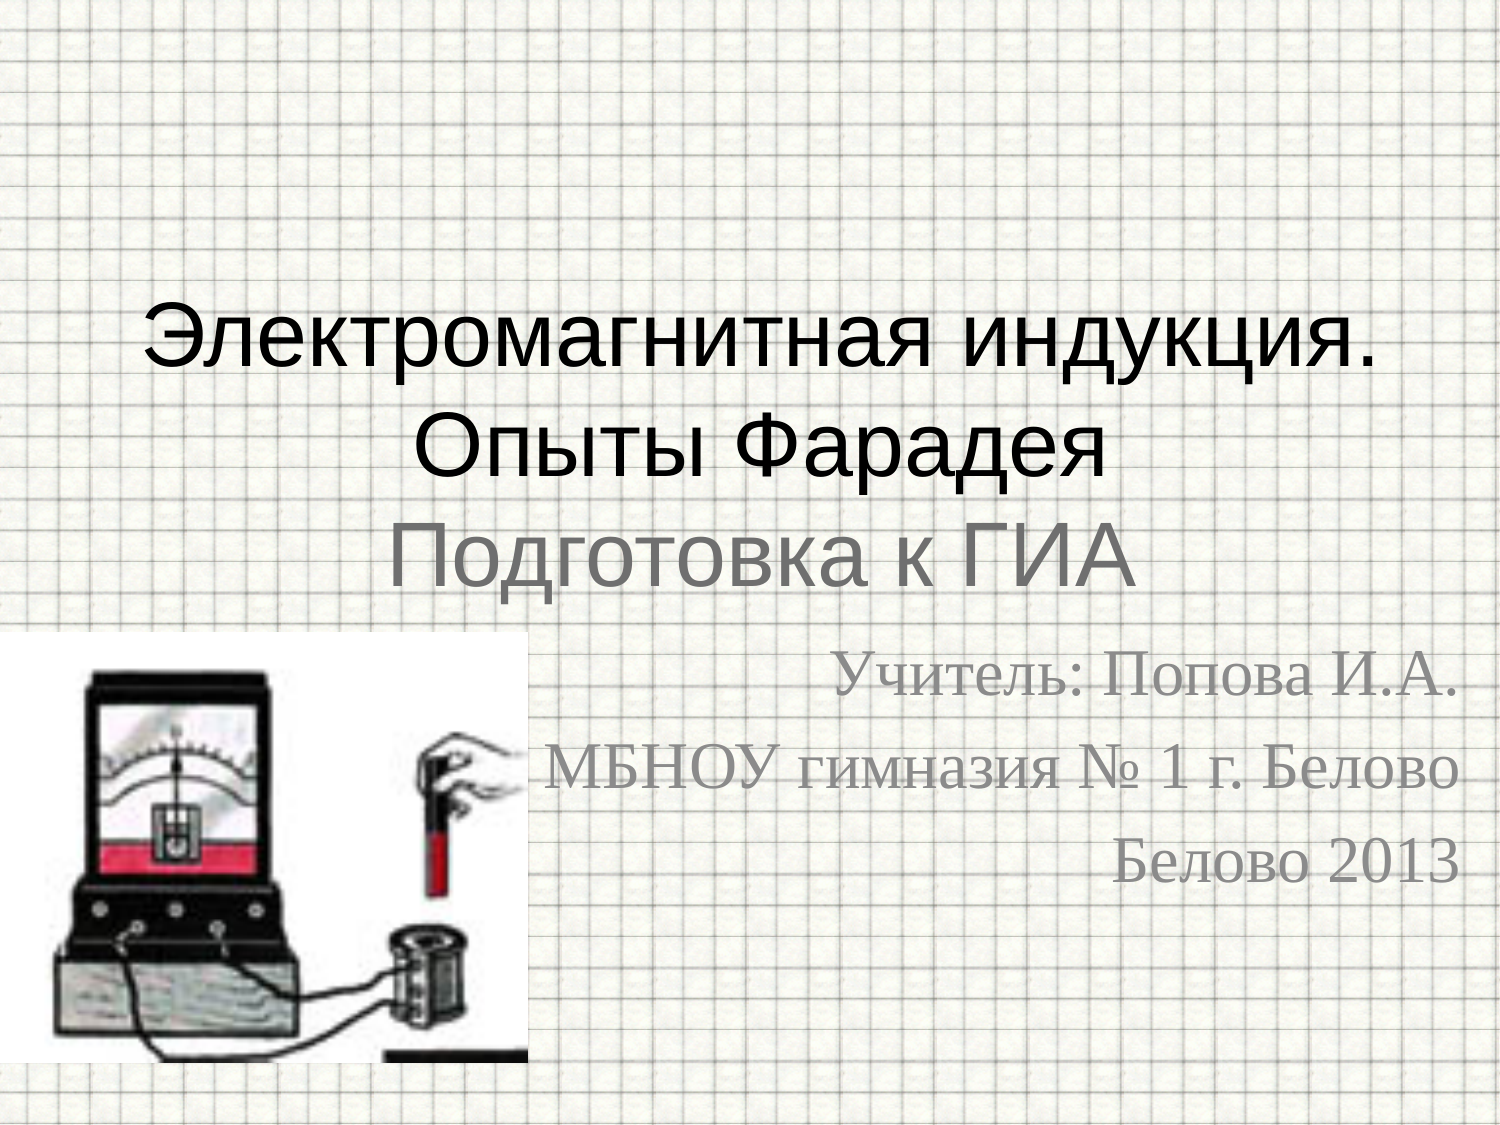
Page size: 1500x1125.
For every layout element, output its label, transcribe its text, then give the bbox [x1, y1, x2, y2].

picture [0, 0, 1500, 1125]
subtitle Учитель: Попова И.А. МБНОУ гимназия № 1 г. Белово Белово 2013 [536, 657, 1477, 909]
title Электромагнитная индукция. Опыты Фарадея Подготовка к ГИА [23, 222, 1500, 657]
